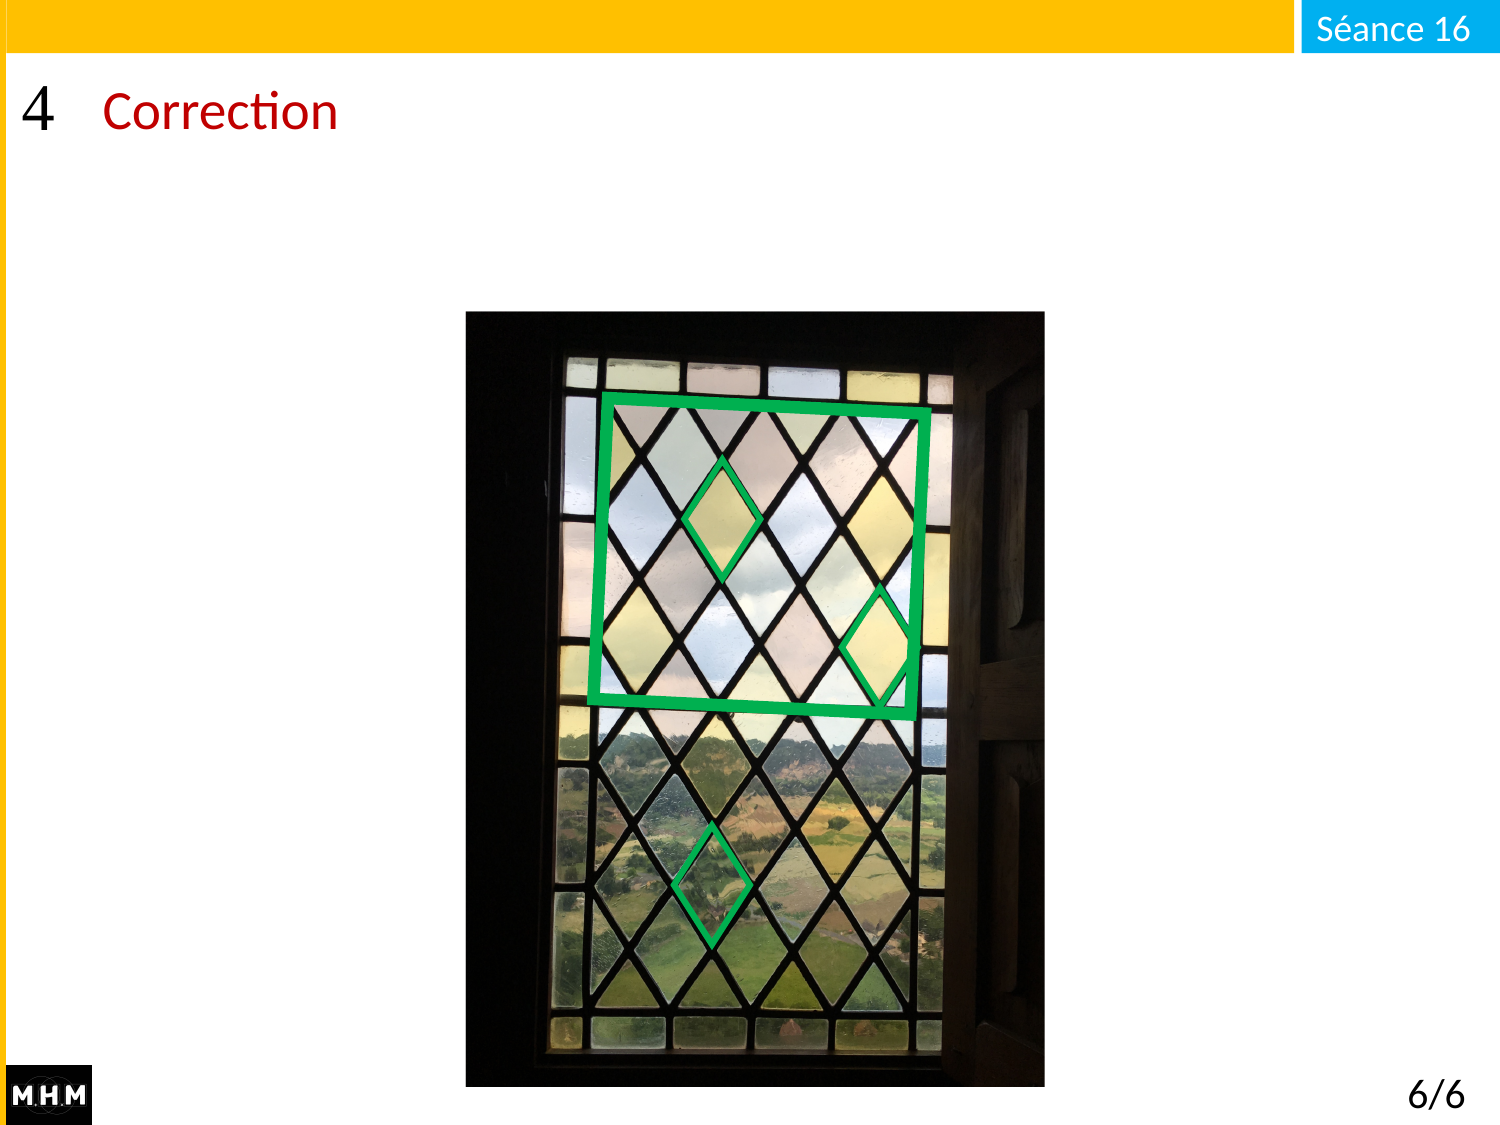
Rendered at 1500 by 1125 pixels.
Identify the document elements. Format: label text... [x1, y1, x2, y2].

list 6/6 [1373, 1064, 1500, 1125]
title Correction [87, 32, 1382, 149]
picture [367, 313, 1143, 1087]
text_box [606, 397, 852, 409]
picture [6, 1065, 92, 1125]
